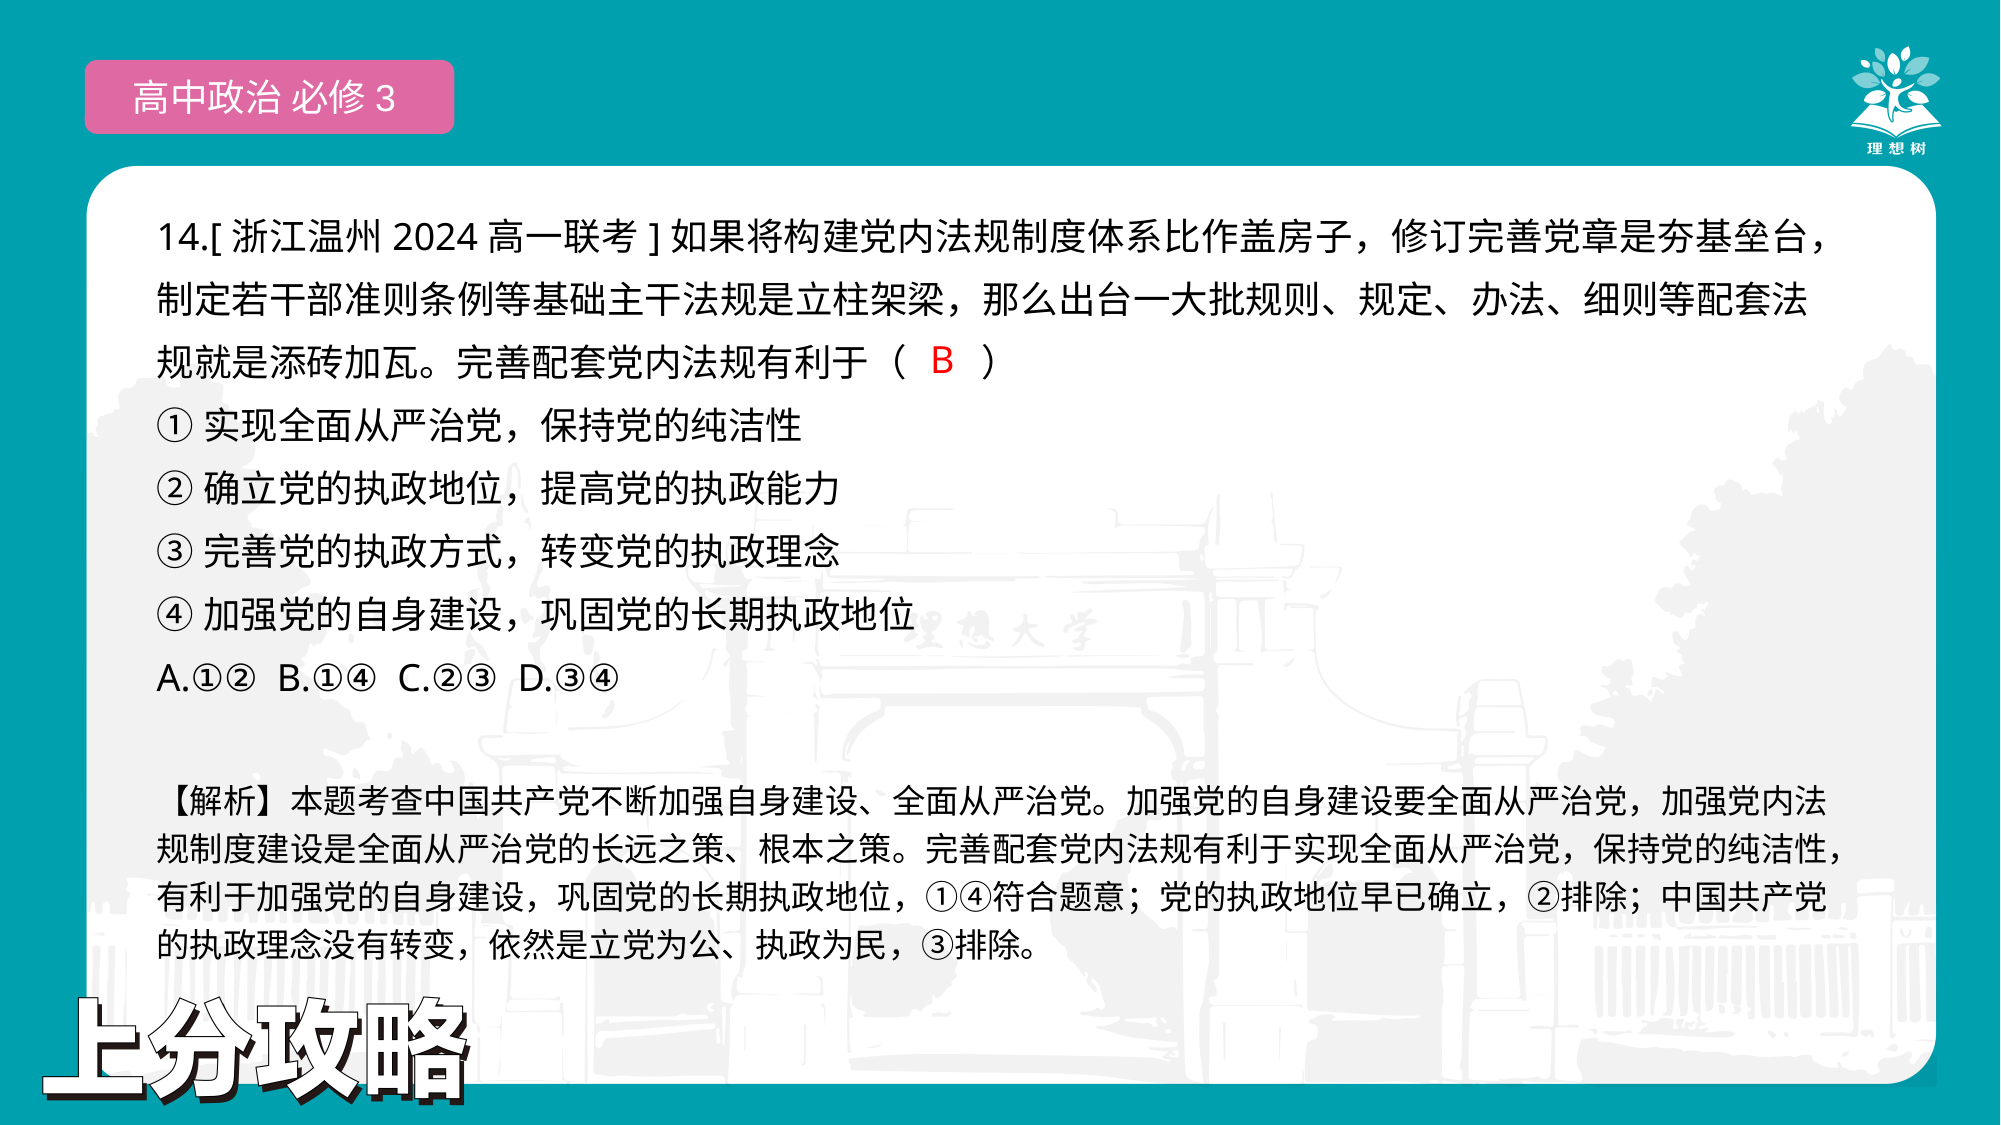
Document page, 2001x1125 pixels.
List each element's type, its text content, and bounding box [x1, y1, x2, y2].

text_box B [915, 306, 1026, 389]
text_box 【解析】本题考查中国共产党不断加强自身建设、全面从严治党。加强党的自身建设要全面从严治党，加强党内法规制度建设是全面从严治党的长远之策、根本之策。完善配套党内法规有利于实现全面从严治党，保持党的纯洁性，有利于加强党的自身建设，巩固党的长期执政地位，①④符合题意；党的执政地位早已确立，②排除；中国共产党的执政理念没有转变，依然是立党为公、执政为民，③排除。 [141, 764, 1843, 972]
picture [0, 0, 2001, 1125]
text_box 高中政治 必修3 [83, 58, 456, 135]
text_box 14.[浙江温州2024高一联考]如果将构建党内法规制度体系比作盖房子，修订完善党章是夯基垒台，制定若干部准则条例等基础主干法规是立柱架梁，那么出台一大批规则、规定、办法、细则等配套法规就是添砖加瓦。完善配套党内法规有利于（ ） ①实现全面从严治党，保持党的纯洁性 ②确立党的执政地位，提高党的执政能力 ③完善党的执政方式，转变党的执政理念 ④加强党的自身建设，巩固党的长期执政地位 A.①② B.①④ C.②③ D.③④ [141, 187, 1824, 707]
